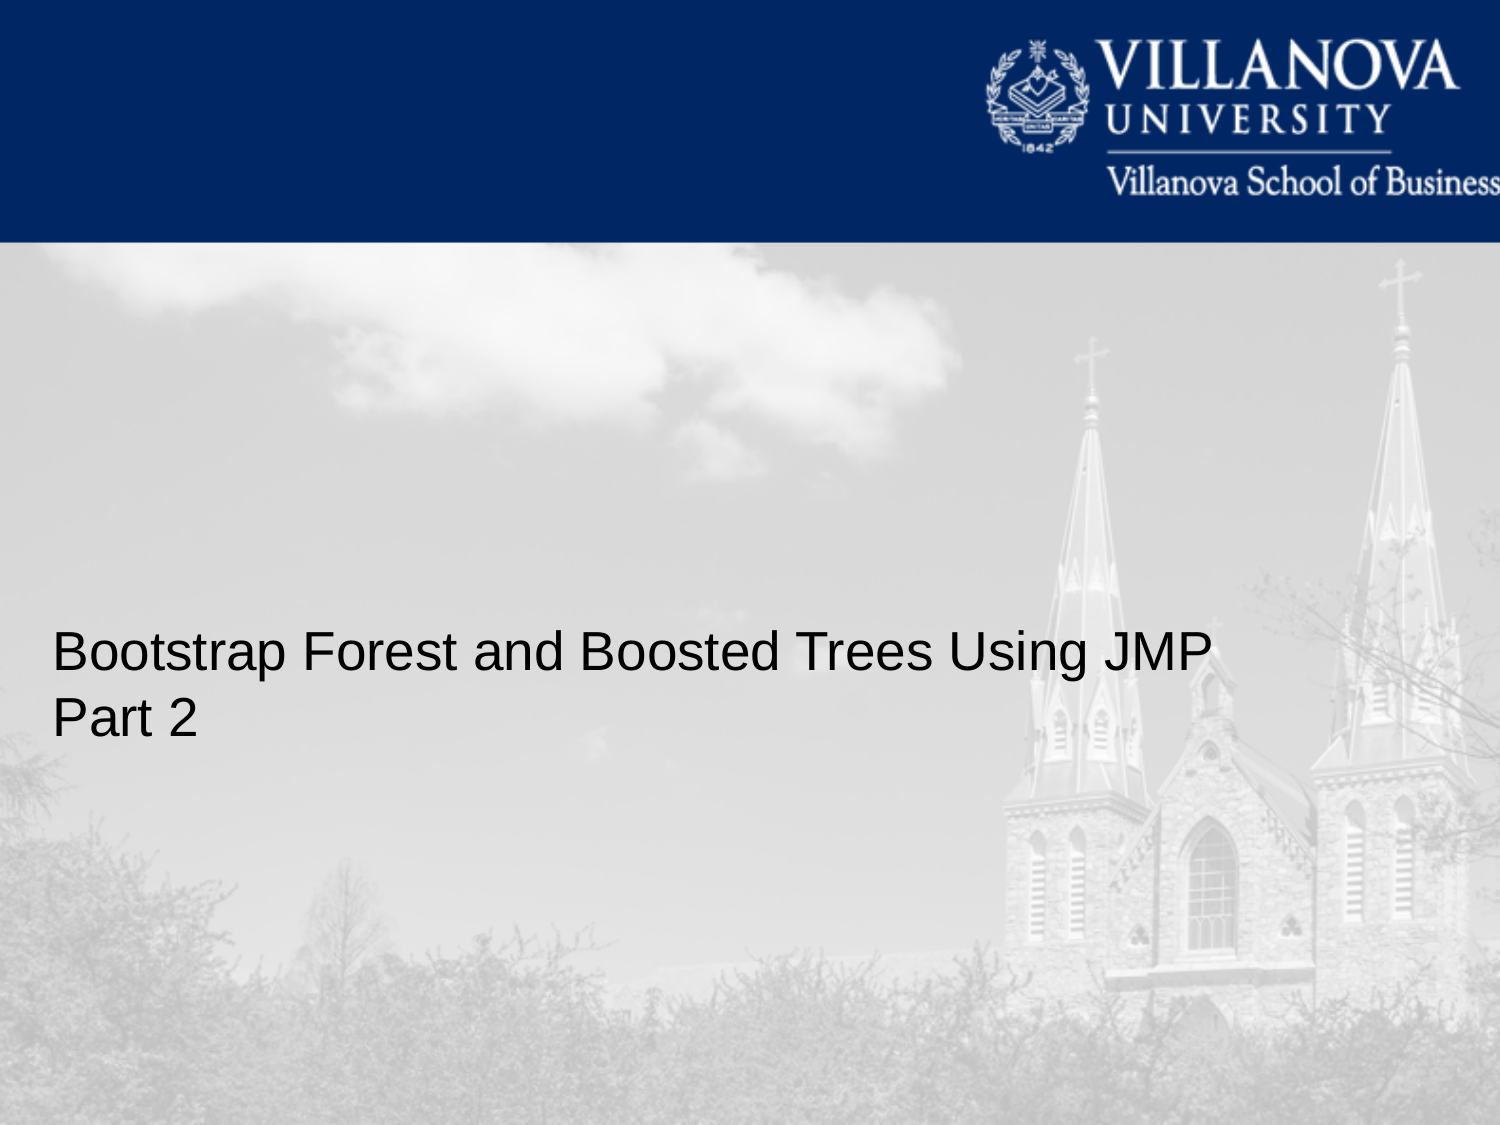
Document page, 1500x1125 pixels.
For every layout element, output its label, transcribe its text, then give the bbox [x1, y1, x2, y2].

picture [0, 0, 1500, 1125]
title Bootstrap Forest and Boosted Trees Using JMP Part 2 [37, 575, 1313, 763]
